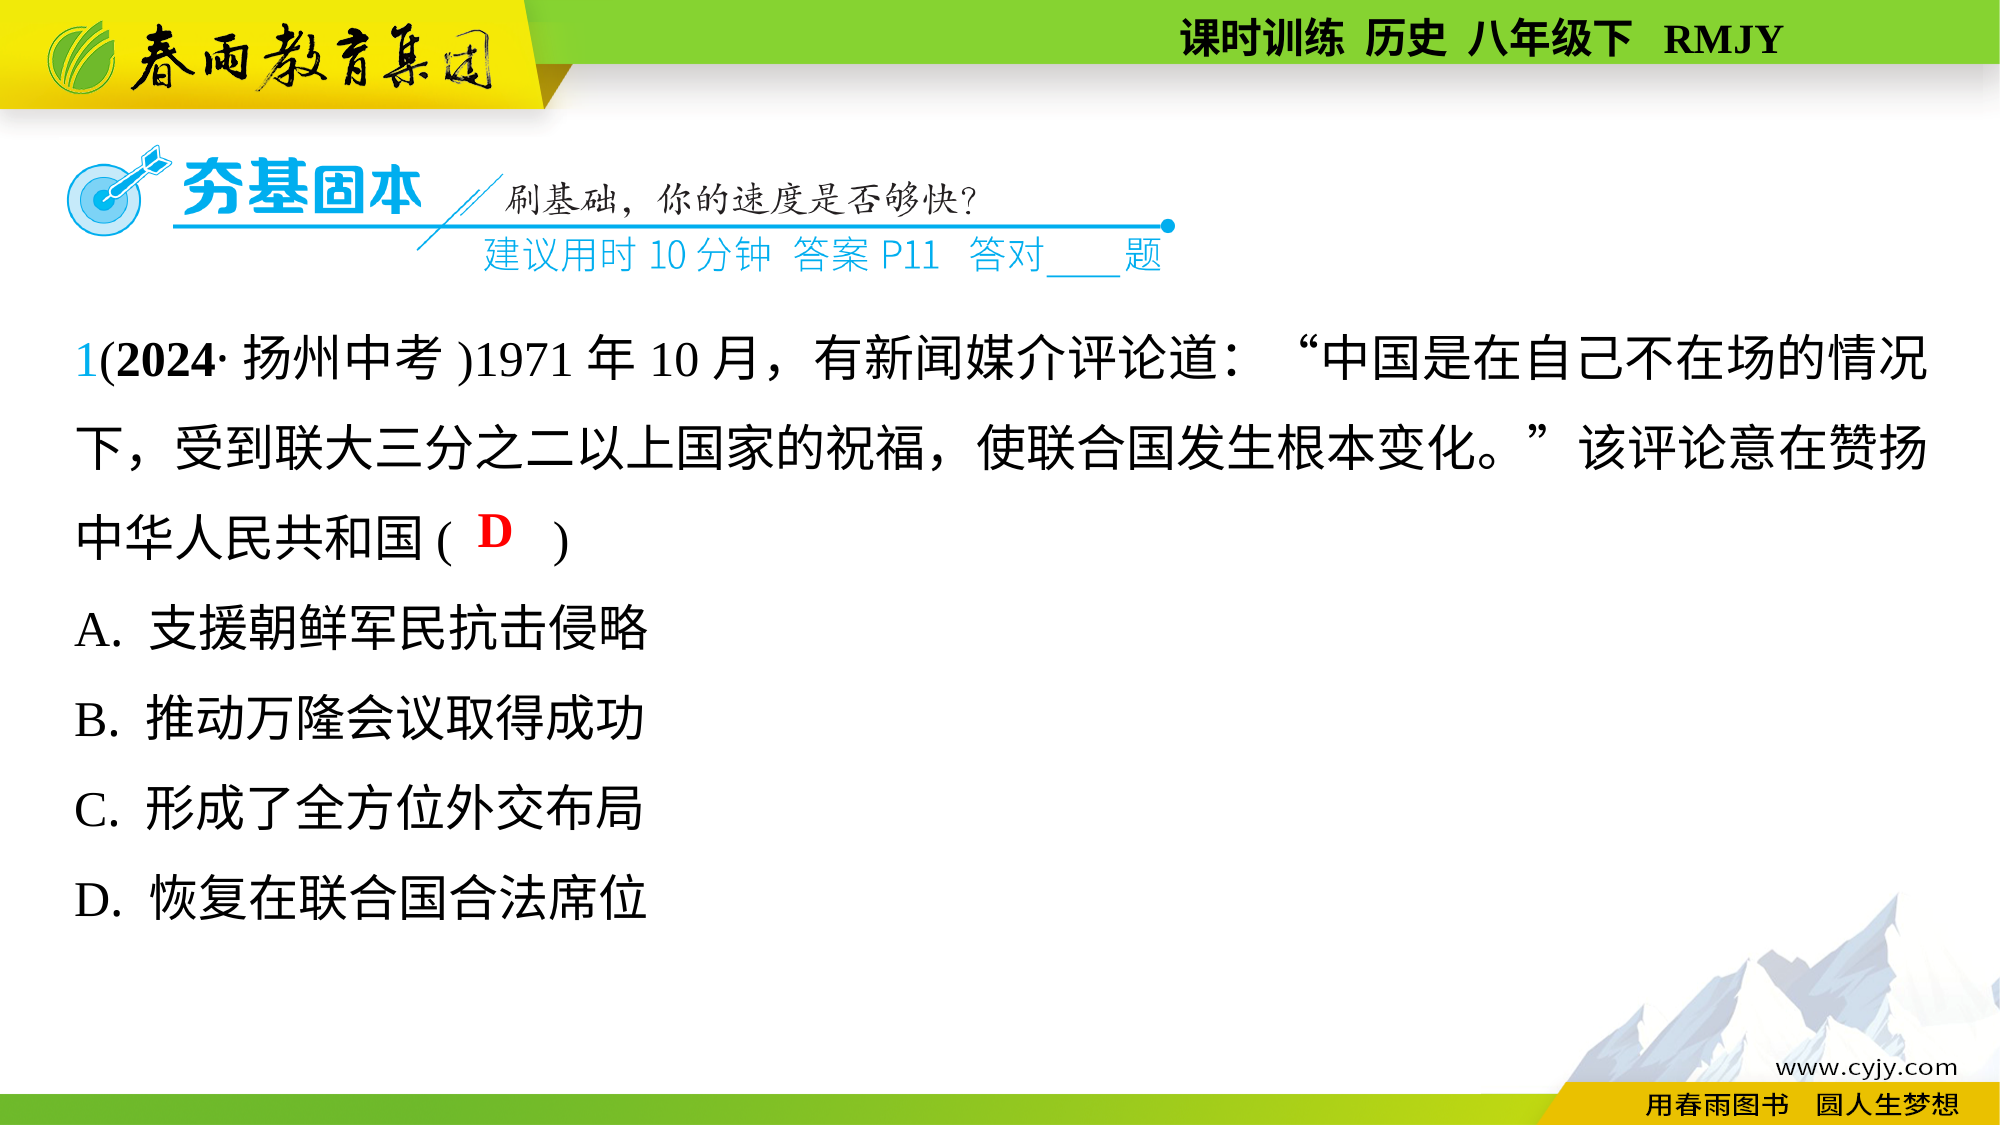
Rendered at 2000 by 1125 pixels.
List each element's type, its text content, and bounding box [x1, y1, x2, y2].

list 1(2024·扬州中考)1971年10月，有新闻媒介评论道：“中国是在自己不在场的情况下，受到联大三分之二以上国家的祝福，使联合国发生根本变化。”该评论意在赞扬中华人民共和国( ) A. 支援朝鲜军民抗击侵略 B. 推动万隆会议取得成功 C. 形成了全方位外交布局 D. 恢复在联合国合法席位 [59, 288, 1944, 941]
picture [0, 0, 2000, 1125]
text_box D [462, 490, 529, 565]
